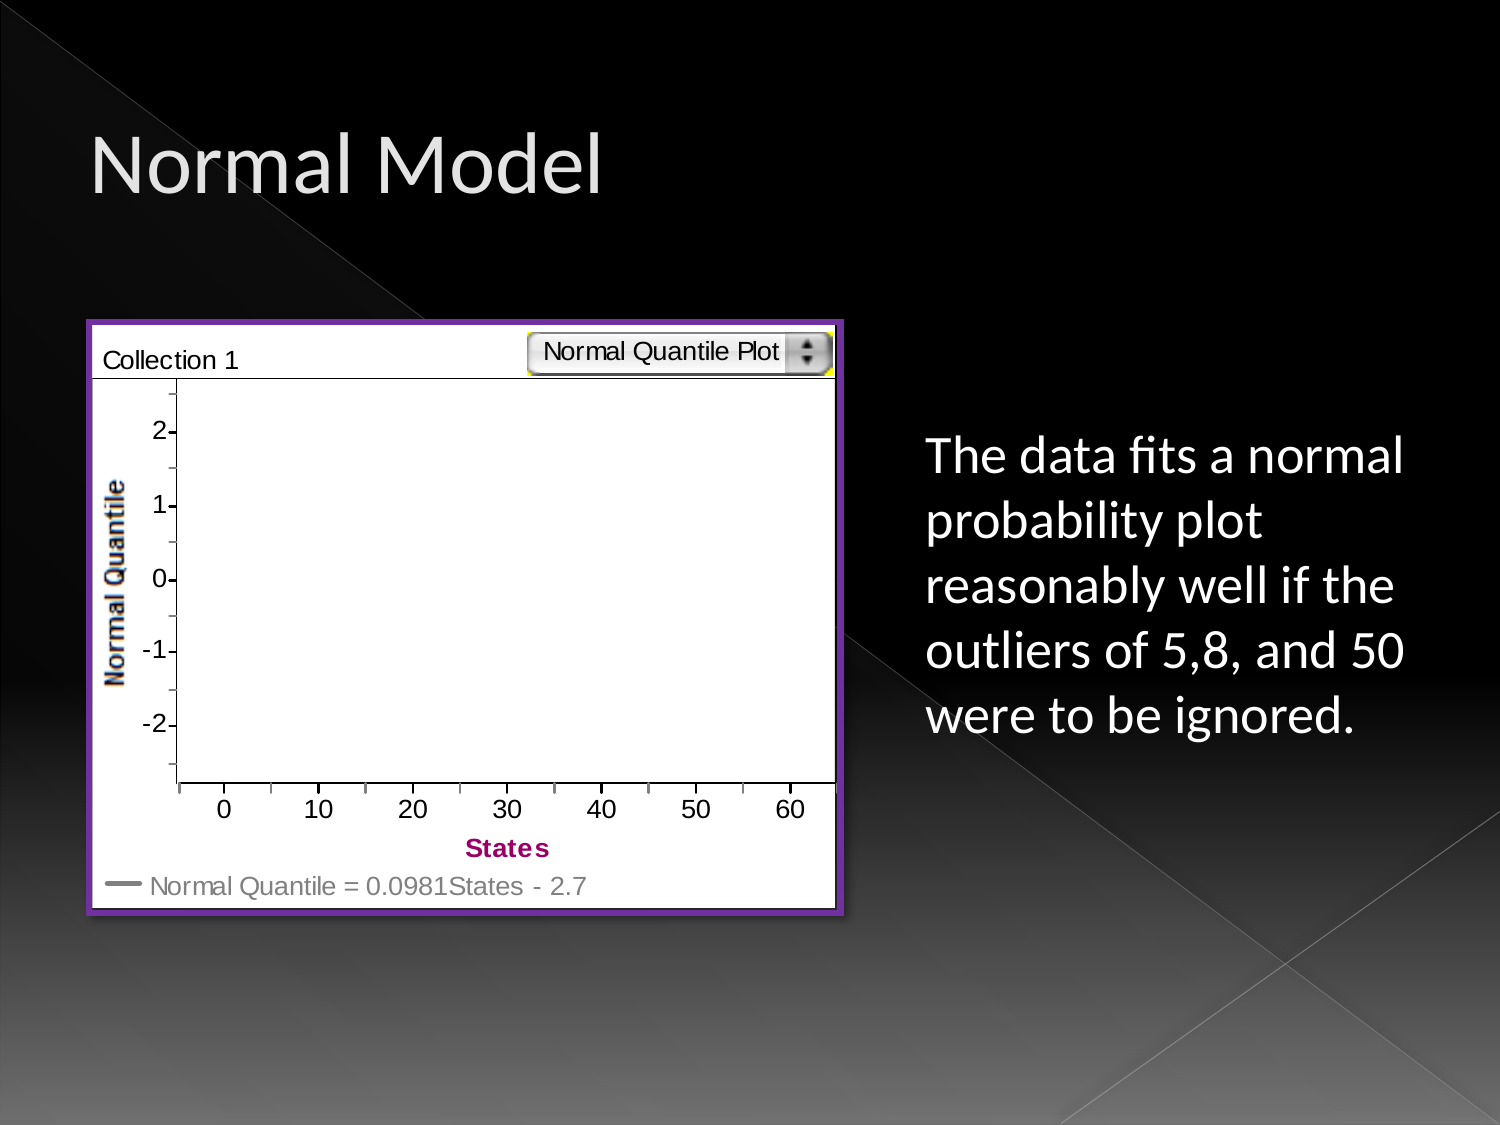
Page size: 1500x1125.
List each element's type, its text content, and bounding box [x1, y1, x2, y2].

list The data fits a normal probability plot reasonably well if the outliers of 5,8, and 50 were to be ignored. [837, 412, 1500, 1125]
title Normal Model [75, 43, 1425, 274]
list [92, 324, 838, 911]
